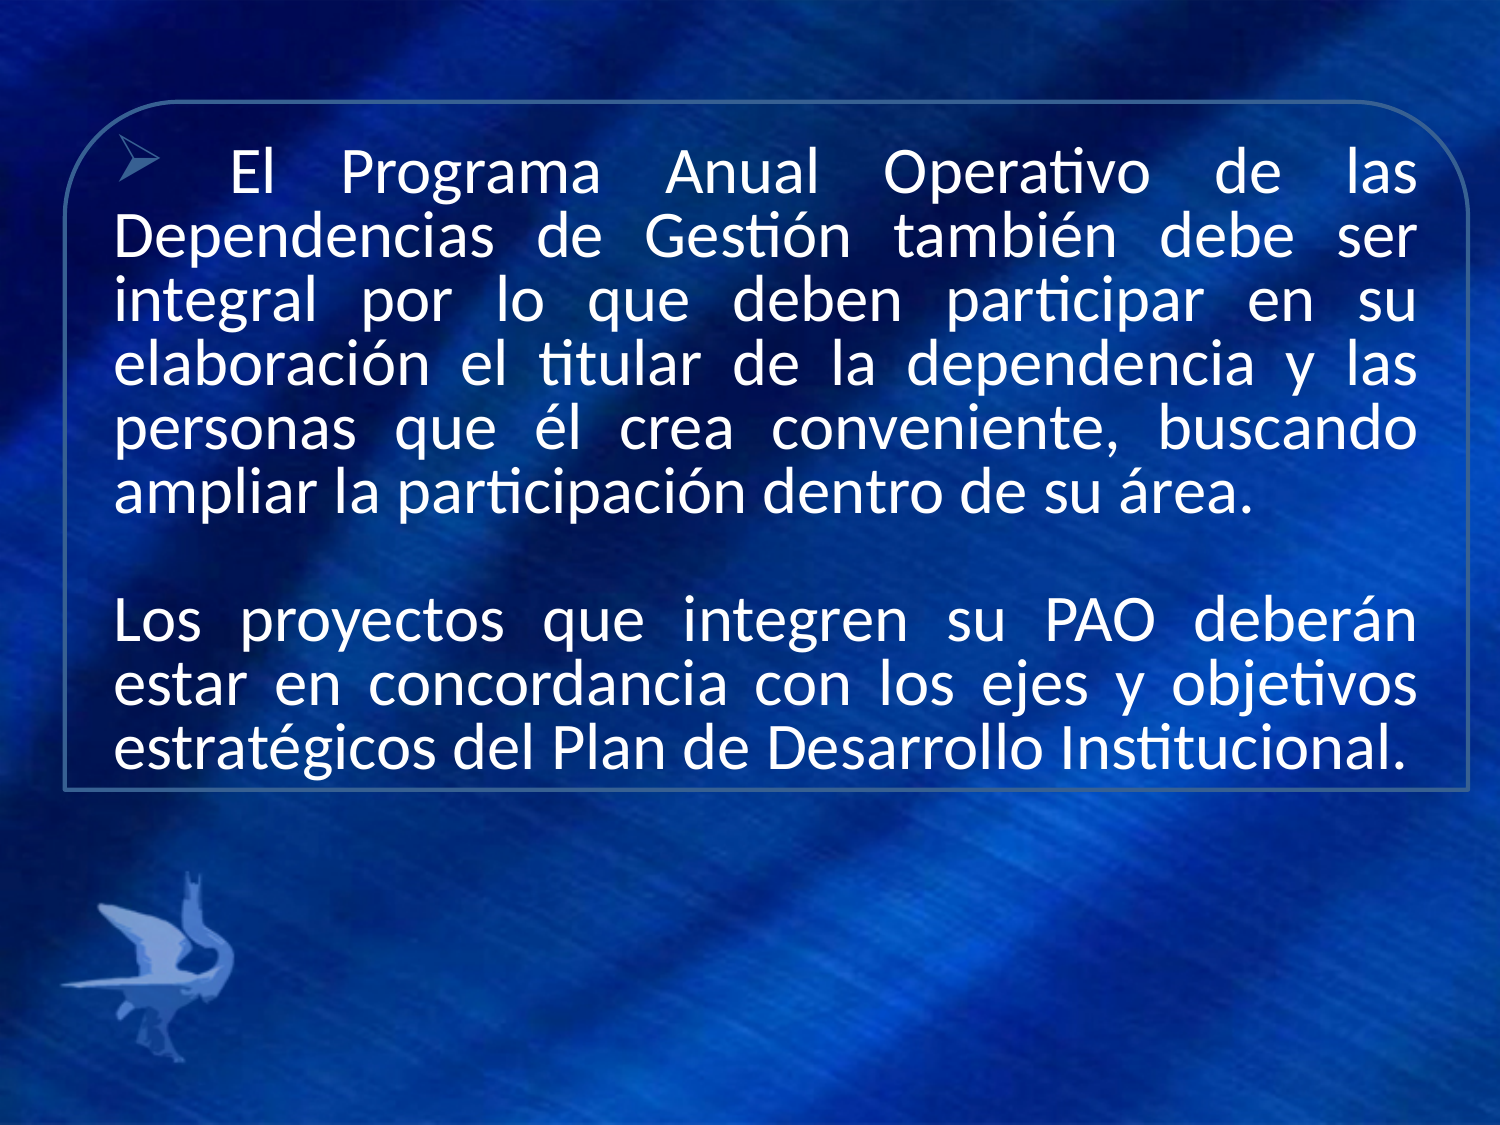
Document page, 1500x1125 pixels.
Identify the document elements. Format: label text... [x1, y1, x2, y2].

text_box El Programa Anual Operativo de las Dependencias de Gestión también debe ser integral por lo que deben participar en su elaboración el titular de la dependencia y las personas que él crea conveniente, buscando ampliar la participación dentro de su área. Los proyectos que integren su PAO deberán estar en concordancia con los ejes y objetivos estratégicos del Plan de Desarrollo Institucional. [62, 99, 1471, 792]
picture [0, 0, 1500, 1125]
